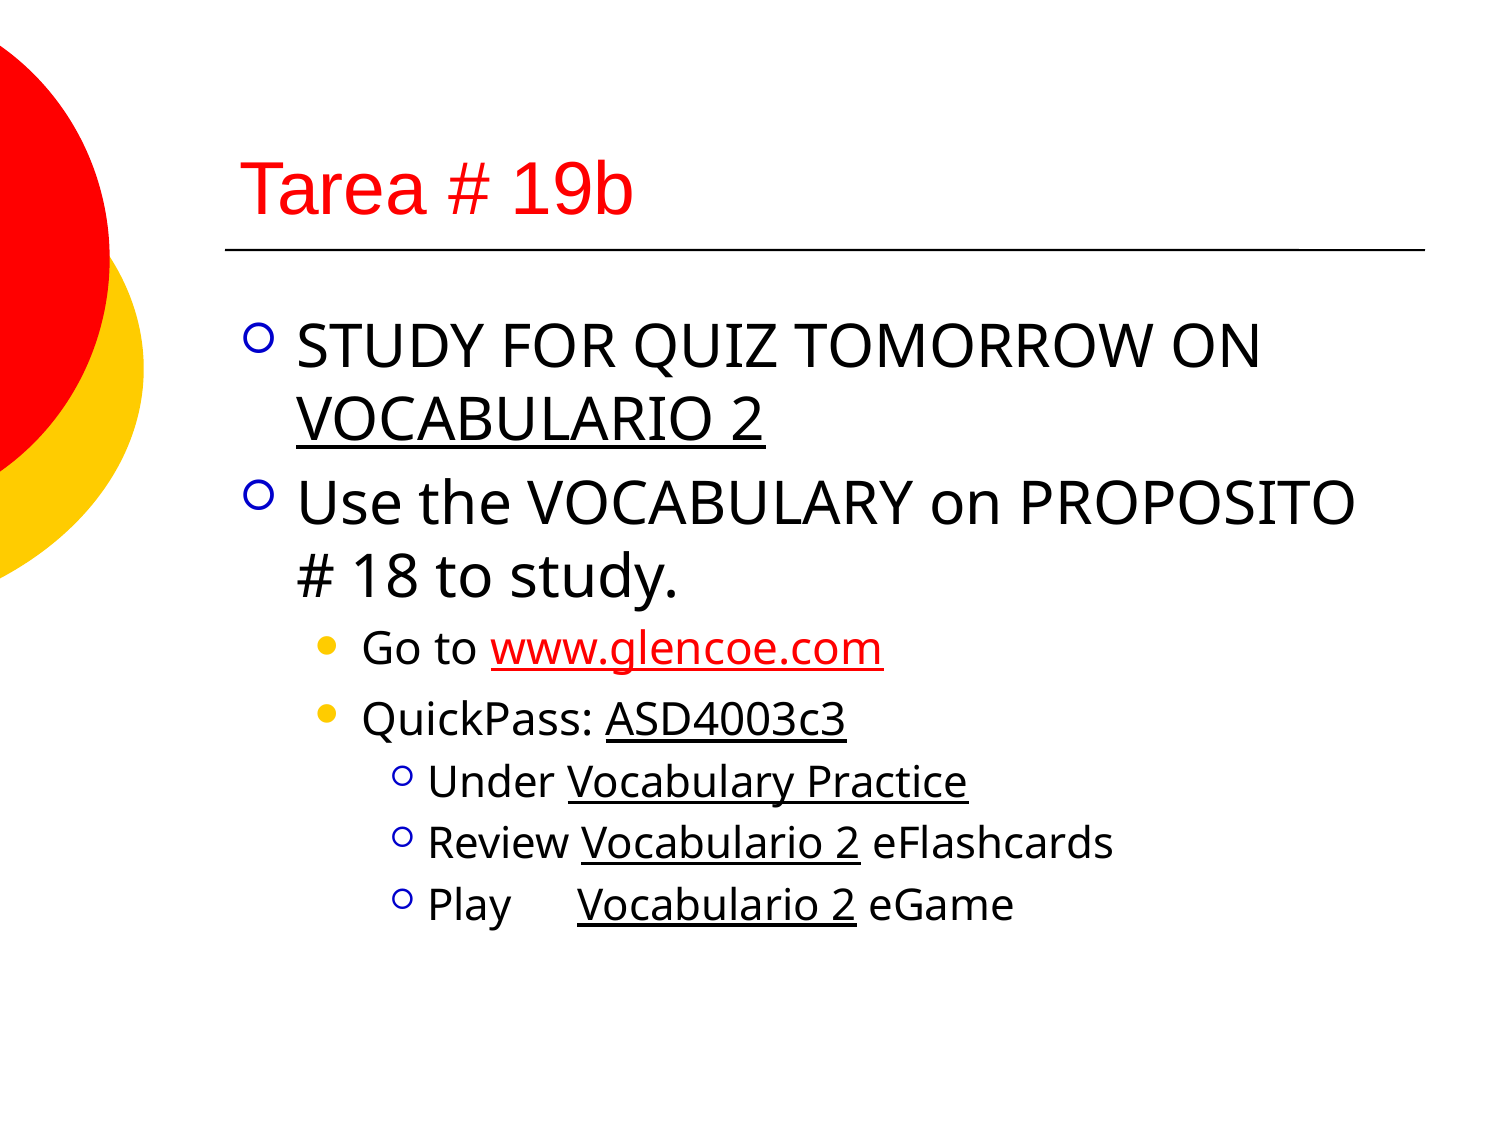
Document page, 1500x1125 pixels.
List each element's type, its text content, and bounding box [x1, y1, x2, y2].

title Tarea # 19b [224, 49, 1425, 237]
list STUDY FOR QUIZ TOMORROW ON VOCABULARIO 2 Use the VOCABULARY on PROPOSITO # 18 to study. Go to www.glencoe.com QuickPass: ASD4003c3 Under Vocabulary Practice Review Vocabulario 2 eFlashcards Play Vocabulario 2 eGame [224, 299, 1425, 975]
